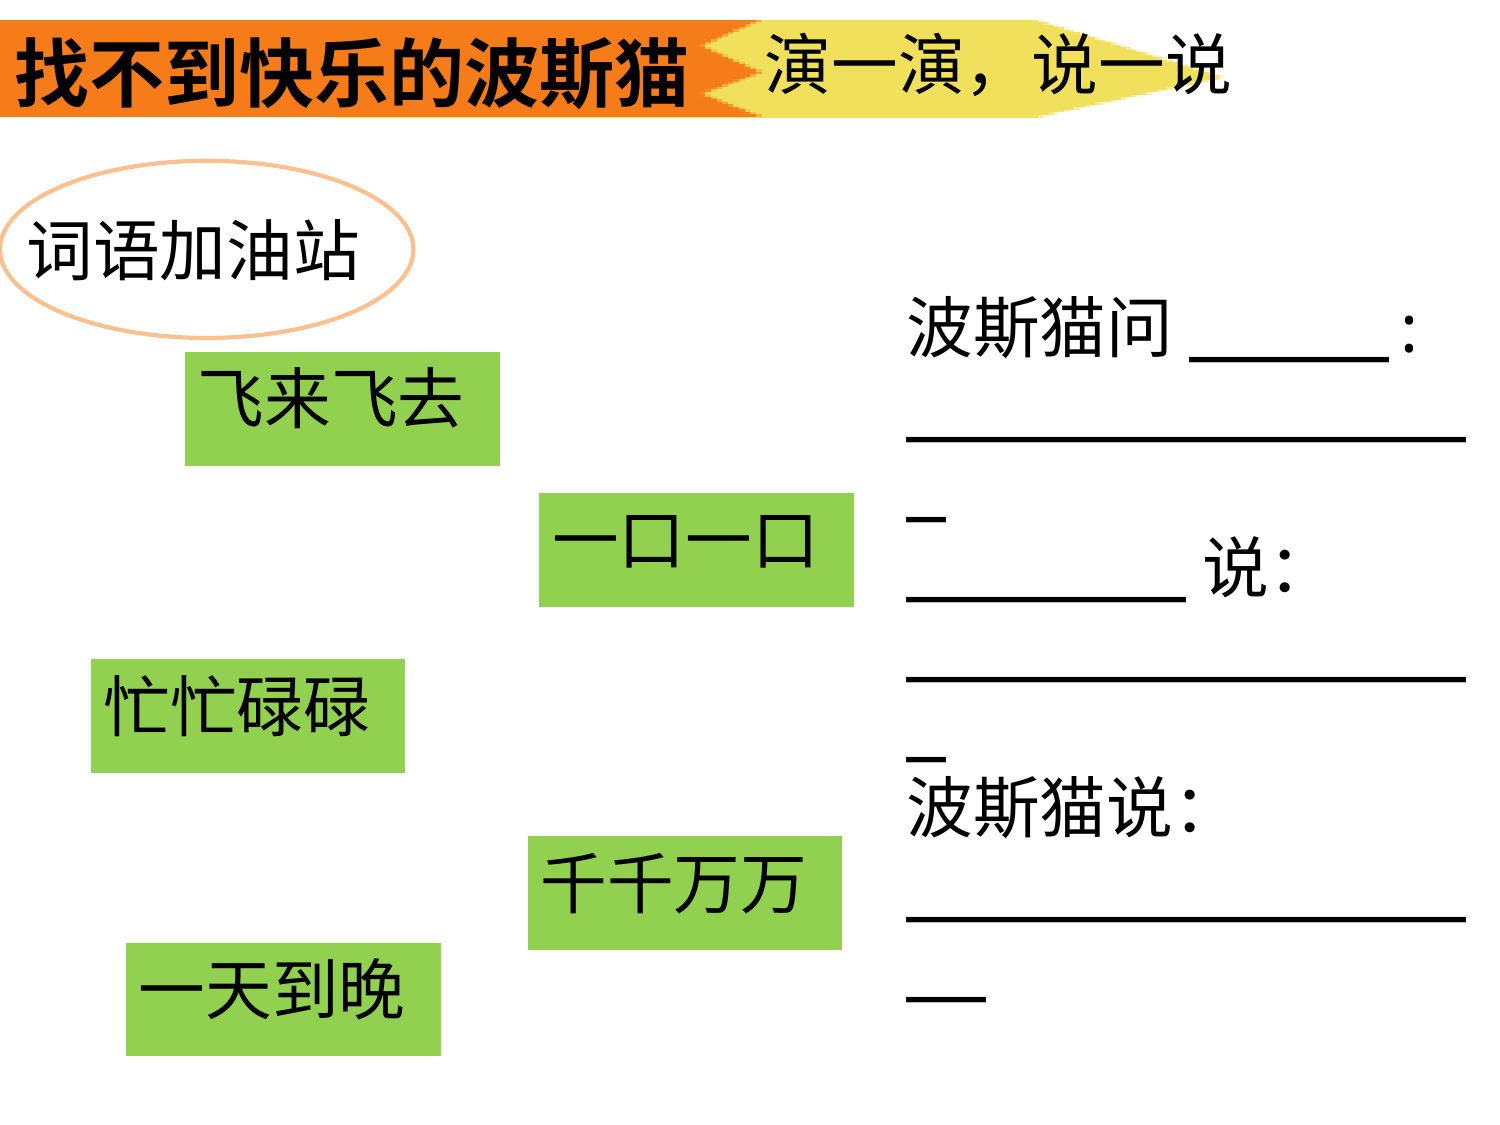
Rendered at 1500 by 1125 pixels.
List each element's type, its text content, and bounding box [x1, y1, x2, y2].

text_box 忙忙碌碌 [88, 656, 408, 752]
text_box 千千万万 [525, 834, 845, 929]
text_box 一口一口 [537, 490, 857, 586]
text_box [535, 488, 858, 611]
text_box [523, 832, 847, 954]
text_box 一天到晚 [123, 940, 443, 1036]
text_box [86, 655, 410, 777]
text_box [0, 217, 11, 282]
text_box [28, 297, 385, 341]
text_box 词语加油站 [11, 201, 426, 297]
text_box 波斯猫问_____: _______________ _______说：_______________ 波斯猫说：________________ [891, 278, 1500, 1014]
text_box 演一演，说一说 [750, 15, 1376, 201]
text_box [29, 158, 384, 201]
picture [0, 19, 1235, 119]
text_box [122, 938, 445, 1061]
text_box 飞来飞去 [183, 349, 502, 445]
text_box [181, 348, 504, 470]
